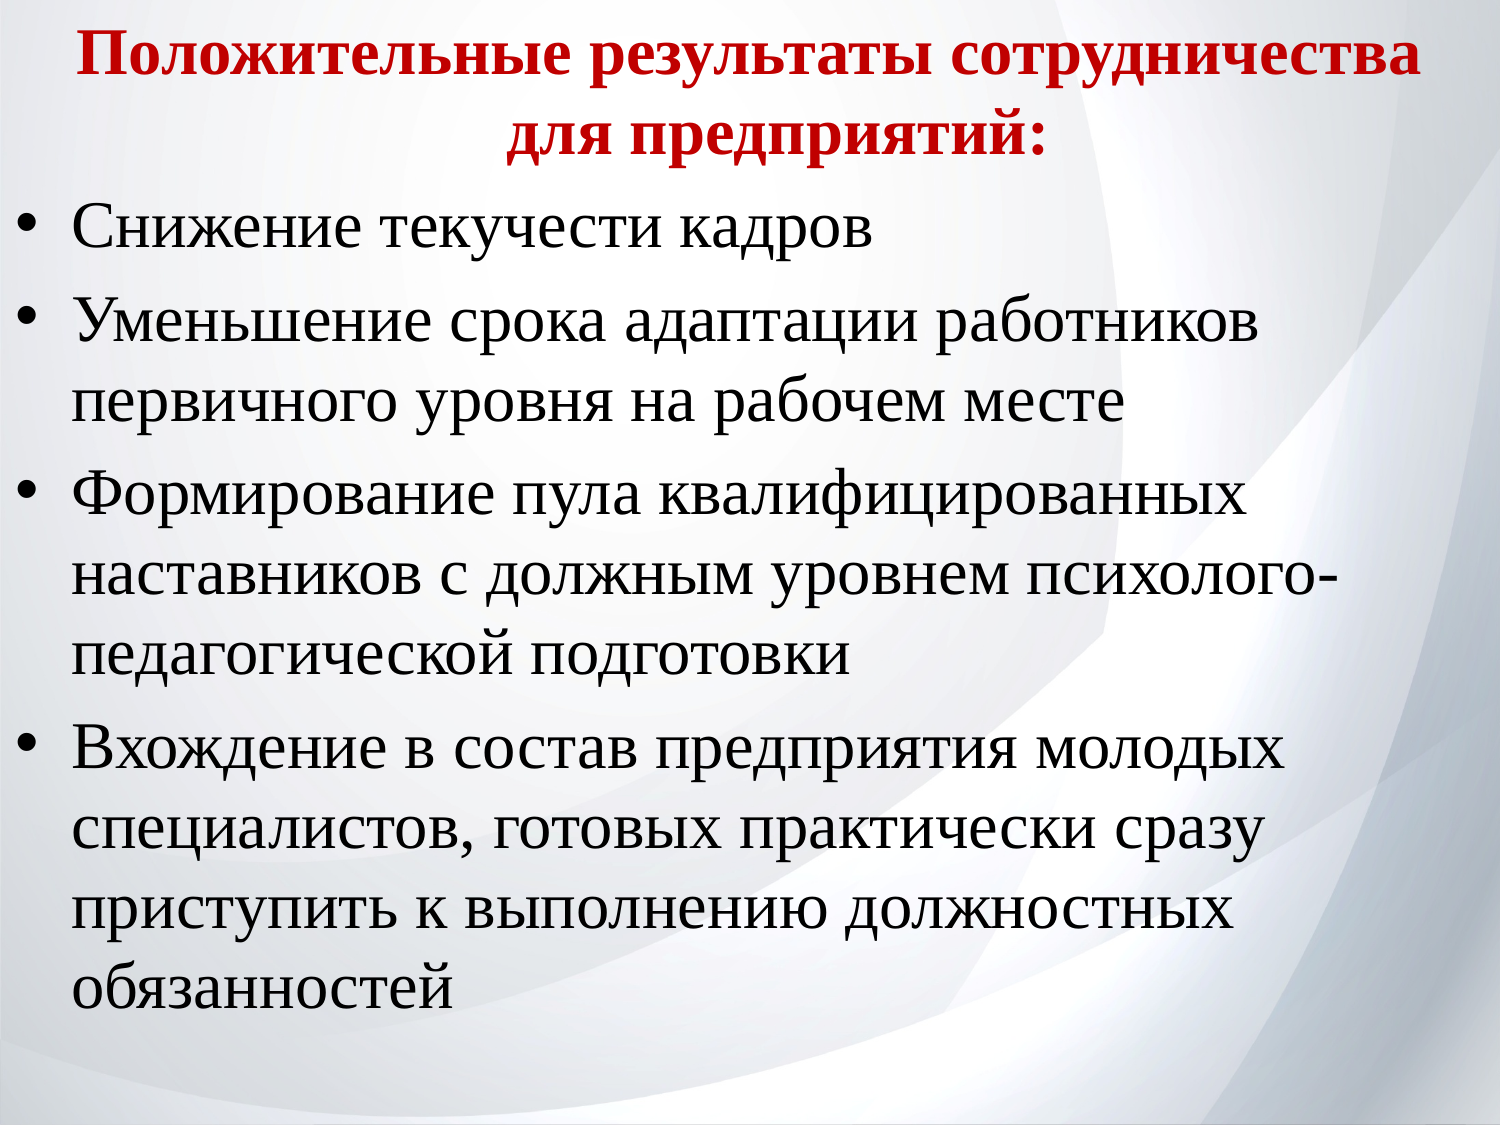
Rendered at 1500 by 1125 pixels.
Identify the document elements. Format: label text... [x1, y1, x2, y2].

list Положительные результаты сотрудничества для предприятий: Снижение текучести кадров Уменьшение срока адаптации работников первичного уровня на рабочем месте Формирование пула квалифицированных наставников с должным уровнем психолого-педагогической подготовки Вхождение в состав предприятия молодых специалистов, готовых практически сразу приступить к выполнению должностных обязанностей [0, 0, 1500, 1125]
